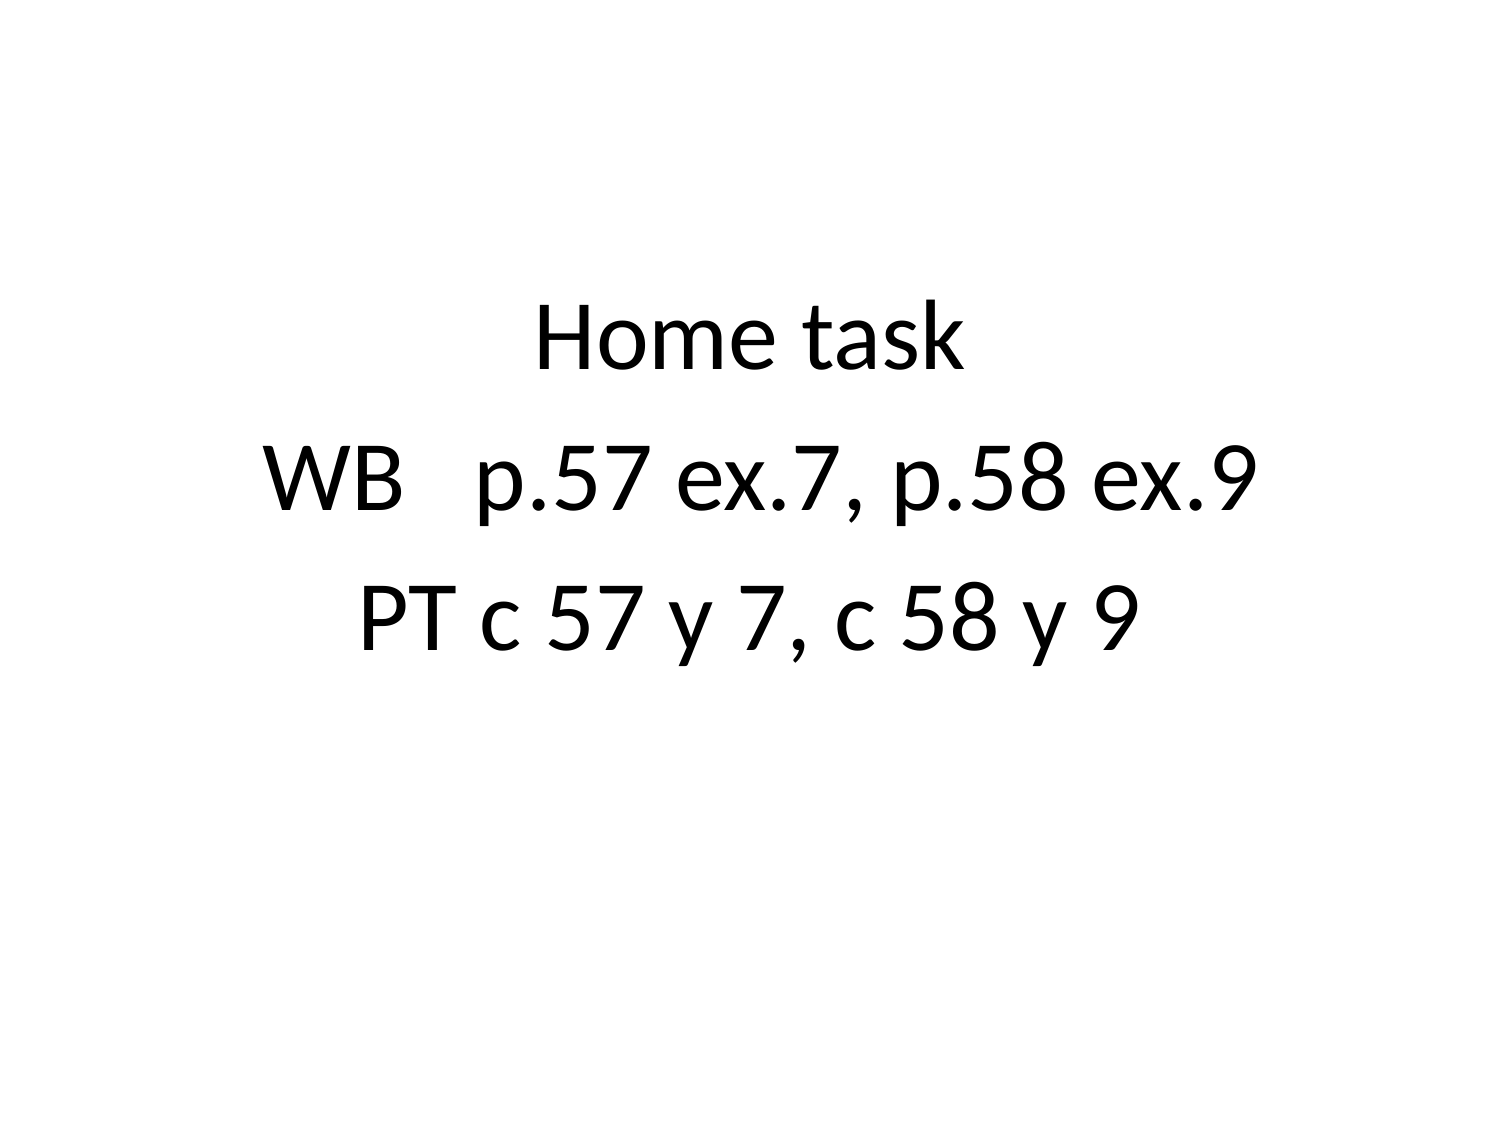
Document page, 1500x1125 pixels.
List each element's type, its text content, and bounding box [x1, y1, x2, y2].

list Home task WB р.57 ex.7, p.58 ex.9 РТ с 57 у 7, с 58 у 9 [74, 262, 1426, 1006]
